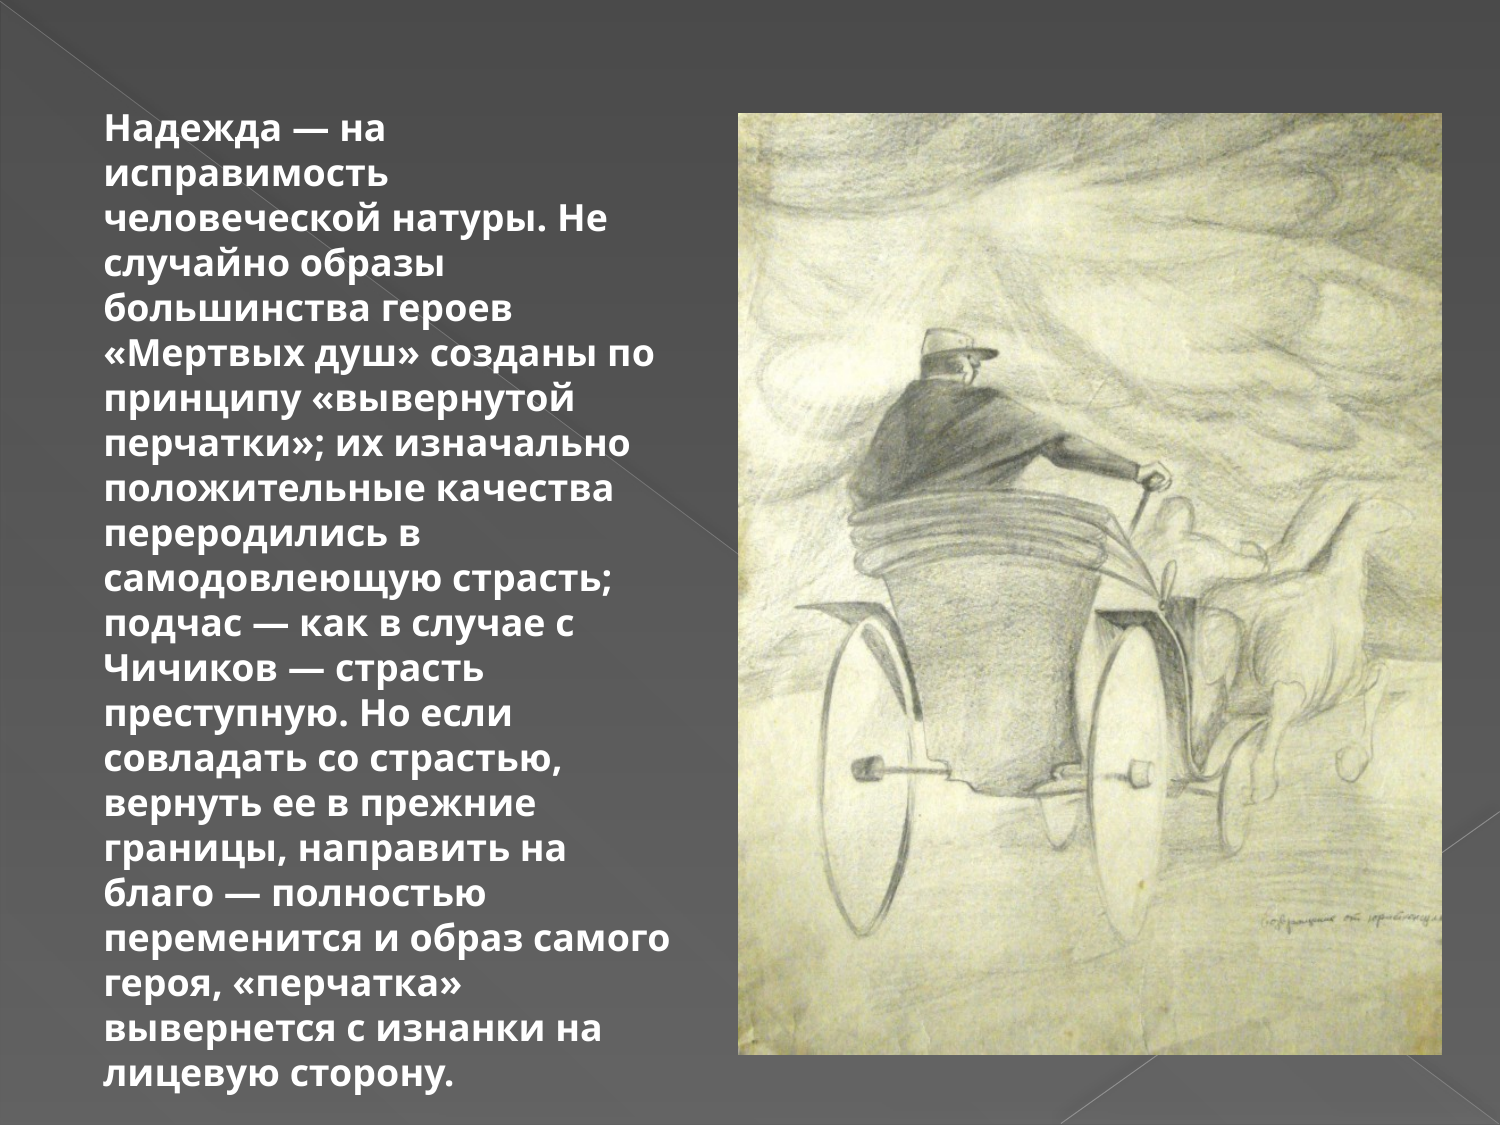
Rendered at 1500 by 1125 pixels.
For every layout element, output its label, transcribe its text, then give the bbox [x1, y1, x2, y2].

text_box Надежда — на исправимость человеческой натуры. Не случайно образы большинства героев «Мертвых душ» созданы по принципу «вывернутой перчатки»; их изначально положительные качества переродились в самодовлеющую страсть; подчас — как в случае с Чичиков — страсть преступную. Но если совладать со страстью, вернуть ее в прежние границы, направить на благо — полностью переменится и образ самого героя, «перчатка» вывернется с изнанки на лицевую сторону. [88, 96, 691, 1102]
picture [737, 113, 1442, 1055]
